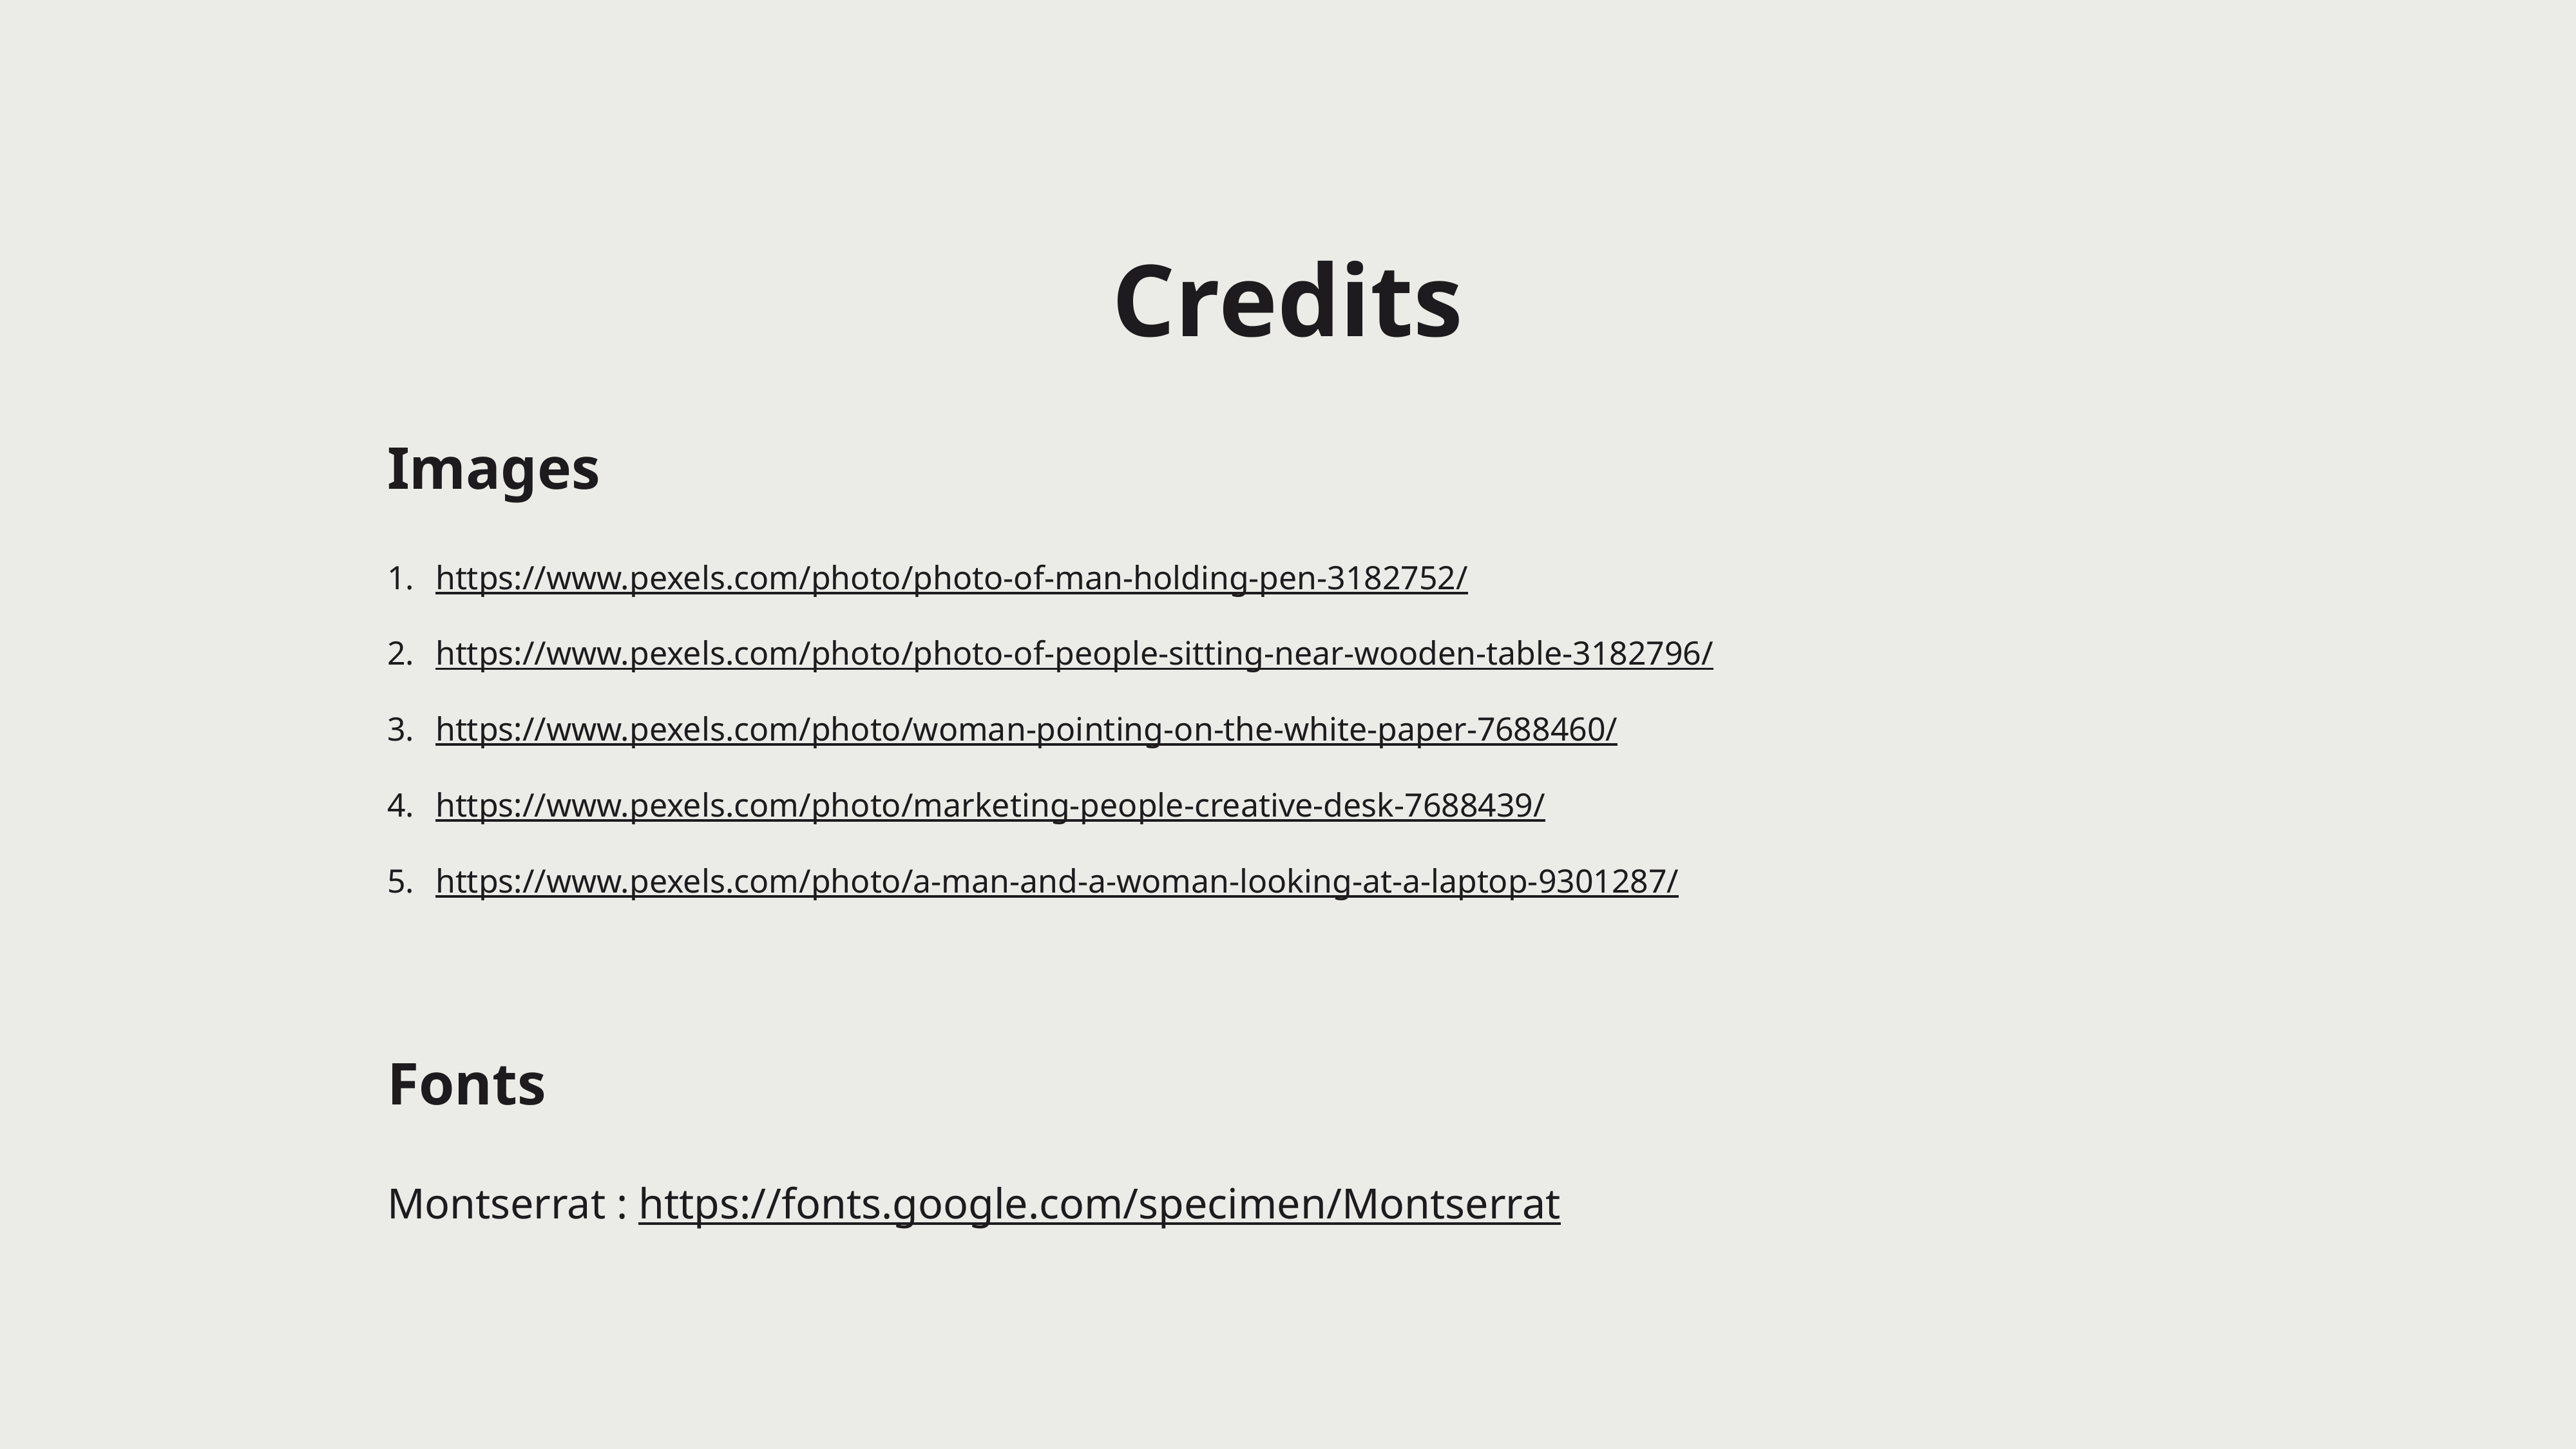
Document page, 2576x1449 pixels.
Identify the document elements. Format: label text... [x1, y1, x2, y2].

text_box Credits [160, 220, 2416, 361]
text_box Montserrat : https://fonts.google.com/specimen/Montserrat [377, 1152, 2199, 1239]
text_box https://www.pexels.com/photo/photo-of-man-holding-pen-3182752/ https://www.pexels.com/photo/photo-of-people-sitting-near-wooden-table-3182796/ https://www.pexels.com/photo/woman-pointing-on-the-white-paper-7688460/ https://www.pexels.com/photo/marketing-people-creative-desk-7688439/ https://www.pexels.com/photo/a-man-and-a-woman-looking-at-a-laptop-9301287/ [377, 536, 2199, 909]
text_box Images [377, 419, 2253, 506]
text_box Fonts [377, 1035, 2199, 1121]
